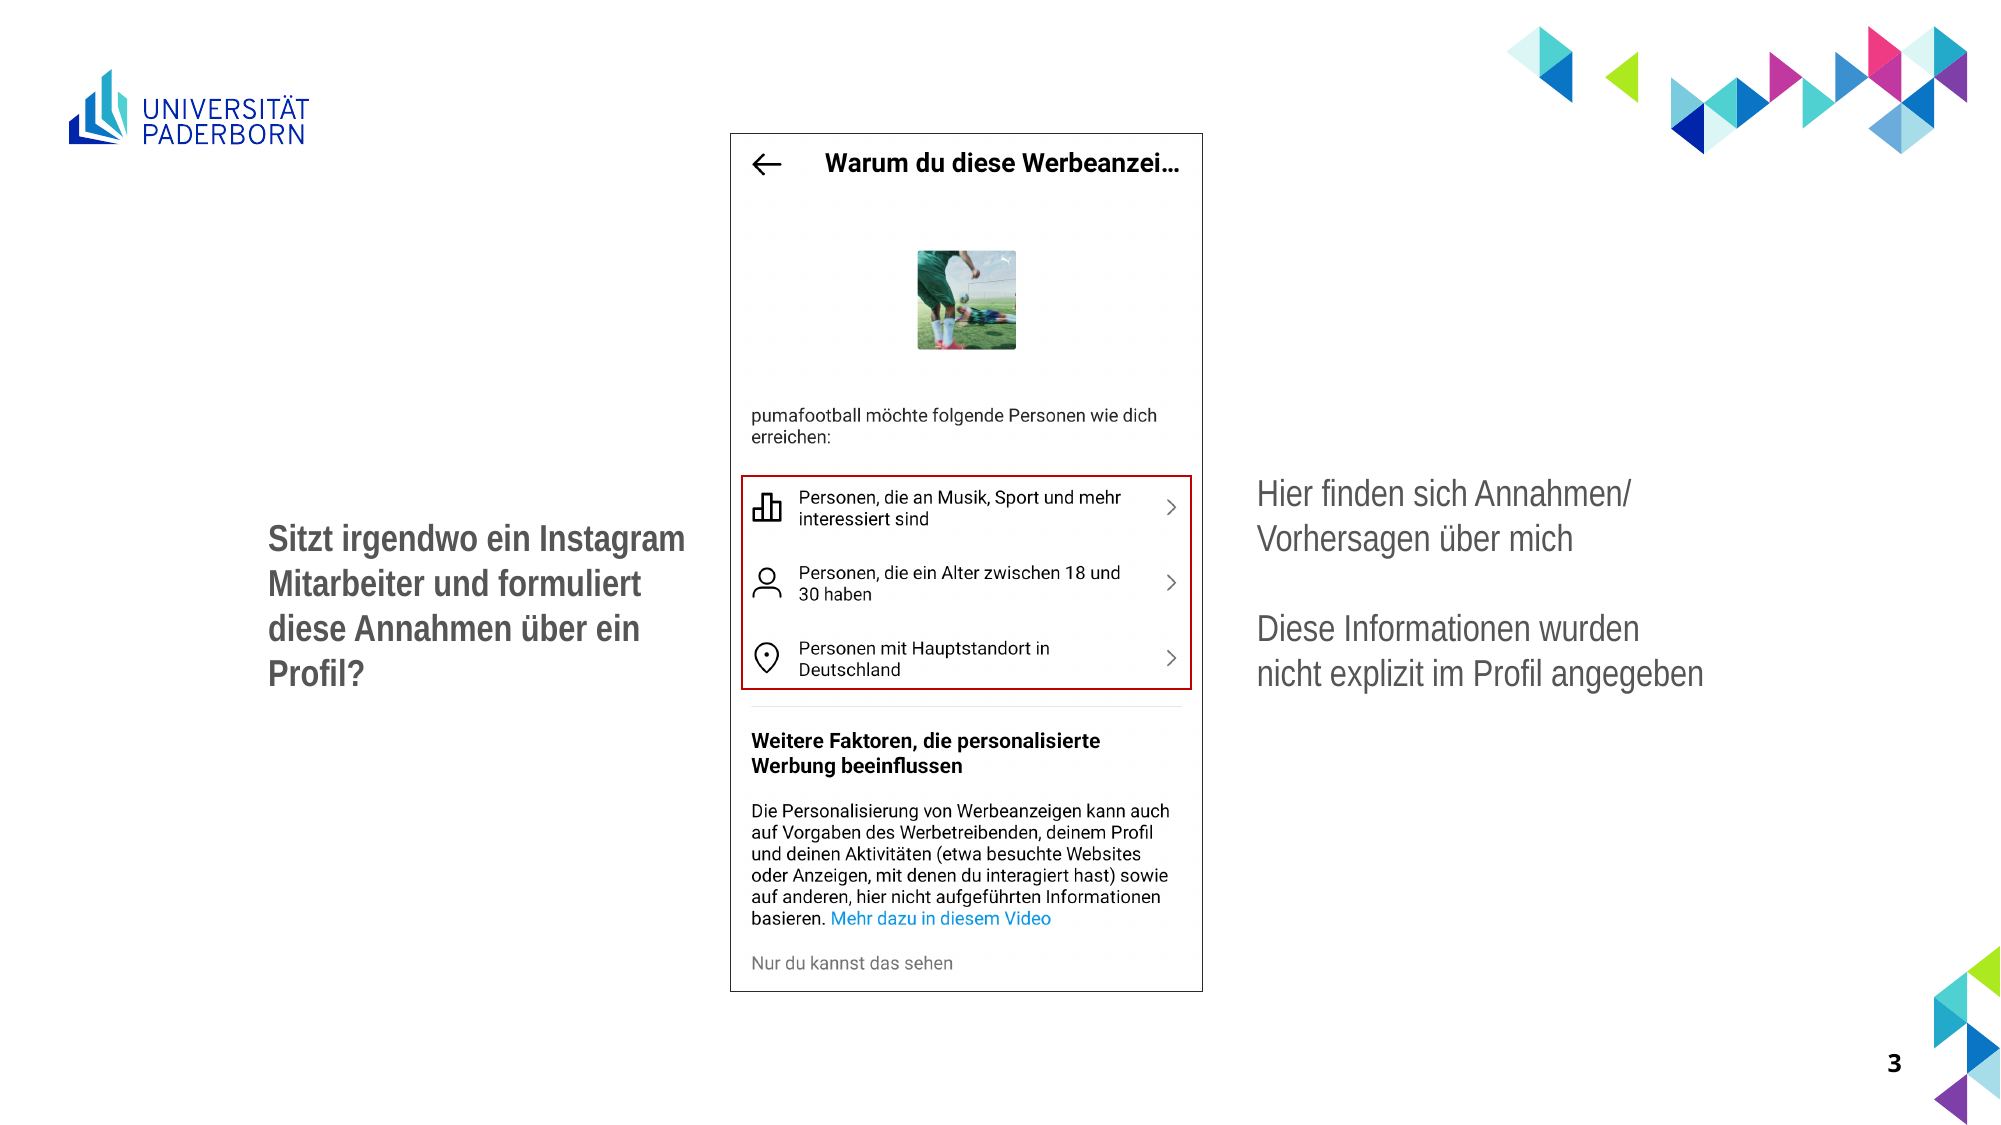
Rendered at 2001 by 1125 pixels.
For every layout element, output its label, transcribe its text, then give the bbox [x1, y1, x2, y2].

slide_number 3 [1819, 1052, 1902, 1083]
text_box Hier finden sich Annahmen/ Vorhersagen über mich Diese Informationen wurden nicht explizit im Profil angegeben [1242, 461, 1720, 702]
text_box Sitzt irgendwo ein Instagram Mitarbeiter und formuliert diese Annahmen über ein Profil? [253, 506, 710, 702]
picture [730, 133, 1203, 992]
